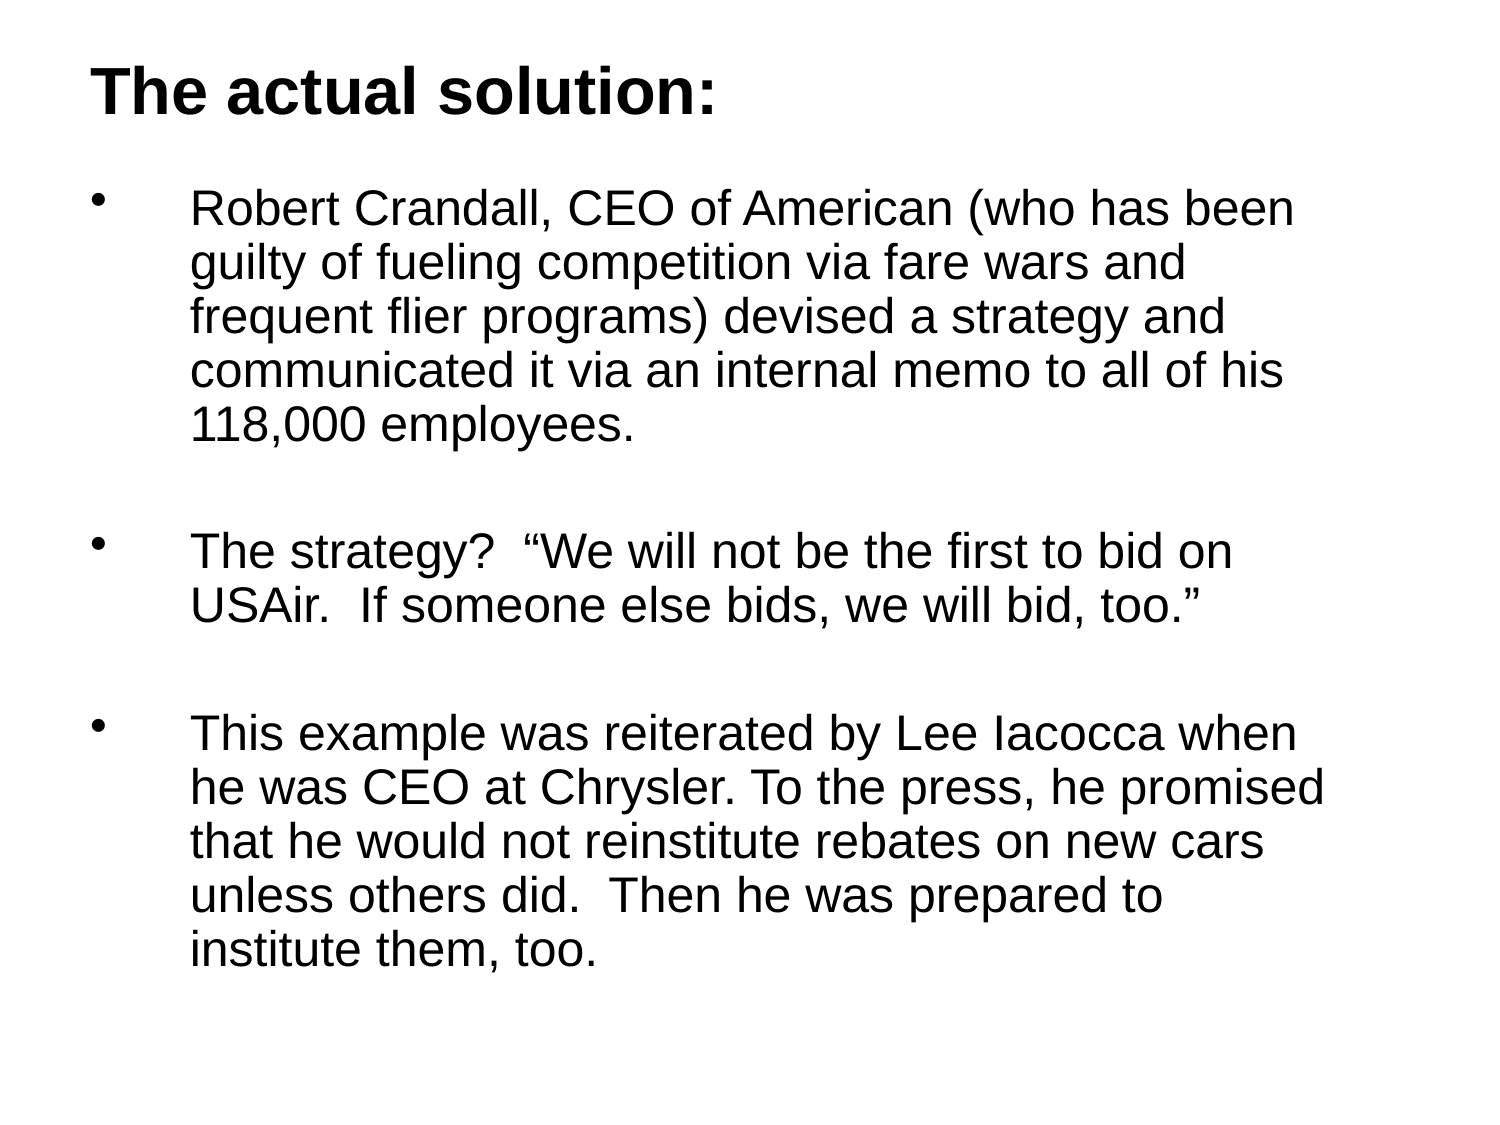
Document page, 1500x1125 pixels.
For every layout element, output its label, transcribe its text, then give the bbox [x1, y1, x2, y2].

subtitle The actual solution: Robert Crandall, CEO of American (who has been guilty of fueling competition via fare wars and frequent flier programs) devised a strategy and communicated it via an internal memo to all of his 118,000 employees. The strategy? “We will not be the first to bid on USAir. If someone else bids, we will bid, too.” This example was reiterated by Lee Iacocca when he was CEO at Chrysler. To the press, he promised that he would not reinstitute rebates on new cars unless others did. Then he was prepared to institute them, too. [74, 49, 1363, 1051]
